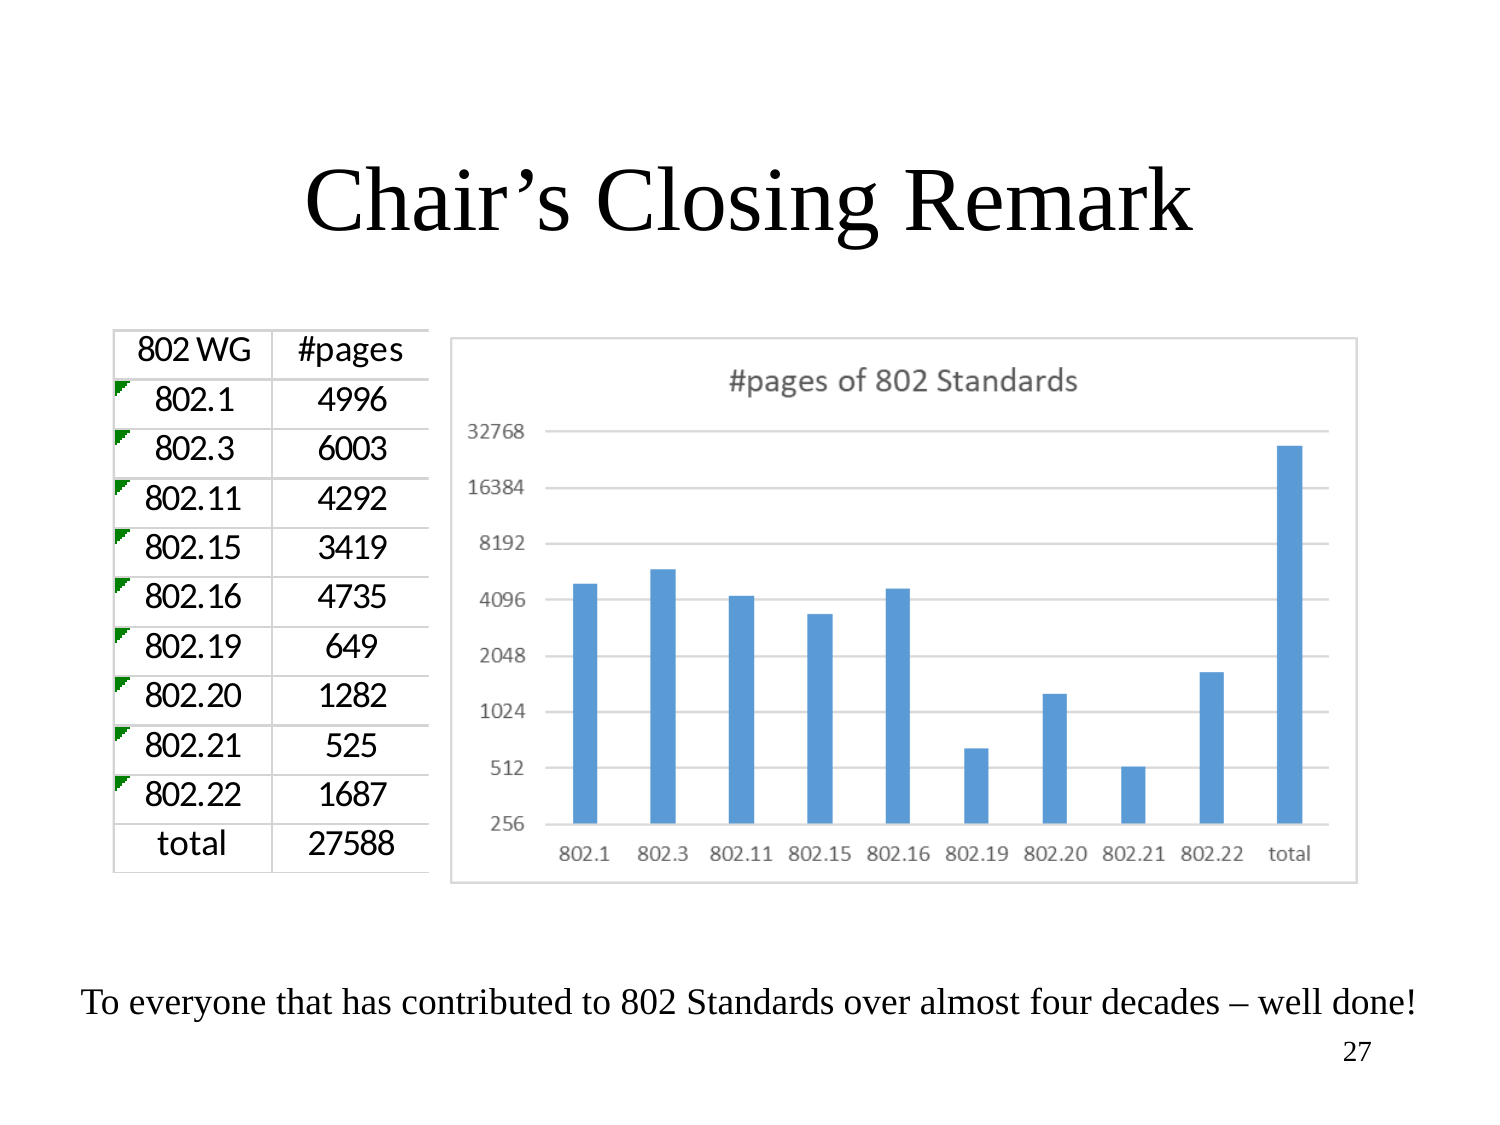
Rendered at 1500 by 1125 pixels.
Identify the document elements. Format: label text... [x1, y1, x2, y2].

slide_number 27 [1074, 1030, 1388, 1101]
title Chair’s Closing Remark [112, 99, 1388, 288]
picture [449, 337, 1359, 884]
picture [112, 328, 432, 876]
text_box To everyone that has contributed to 802 Standards over almost four decades – well done! [65, 969, 1435, 1030]
